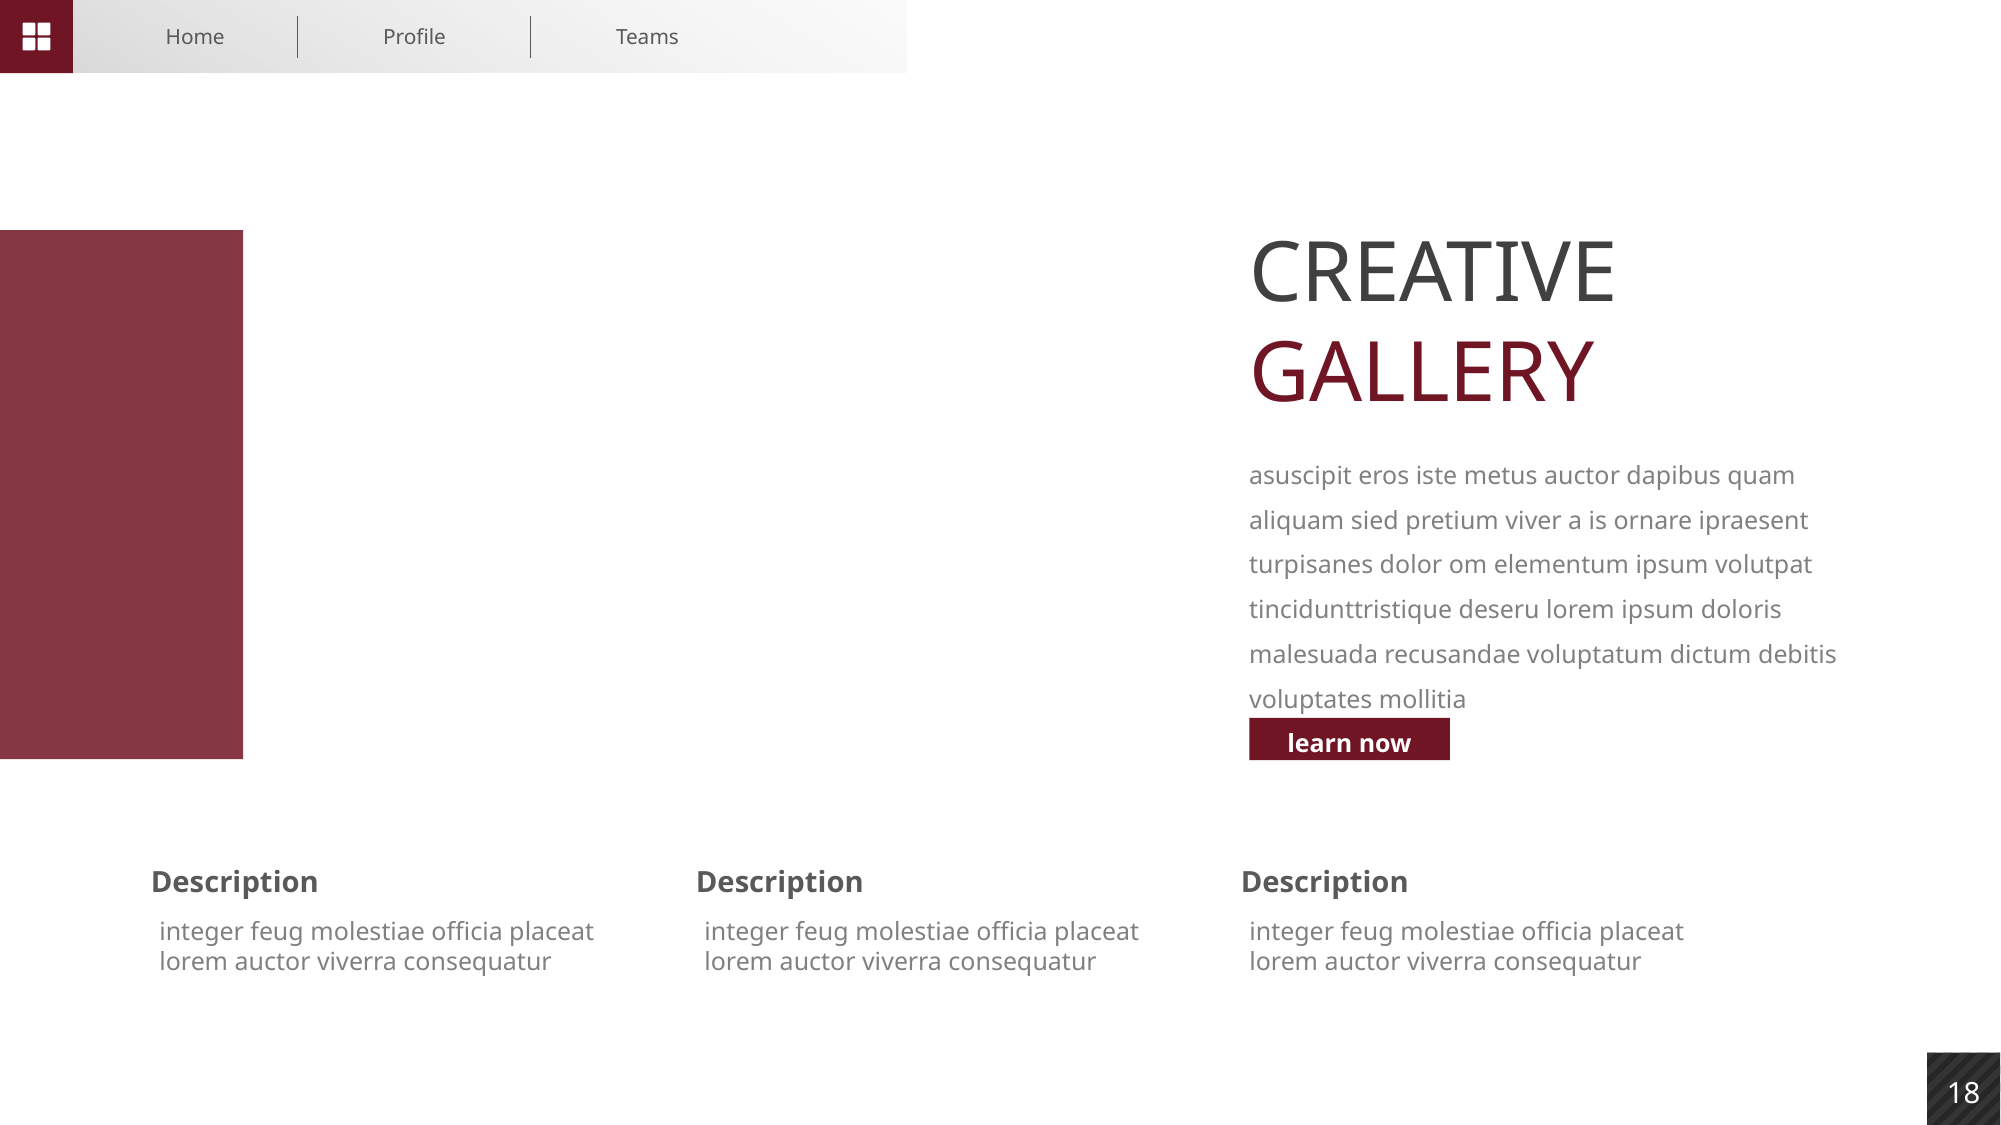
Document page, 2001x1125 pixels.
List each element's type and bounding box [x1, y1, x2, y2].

text_box [0, 0, 2001, 1125]
